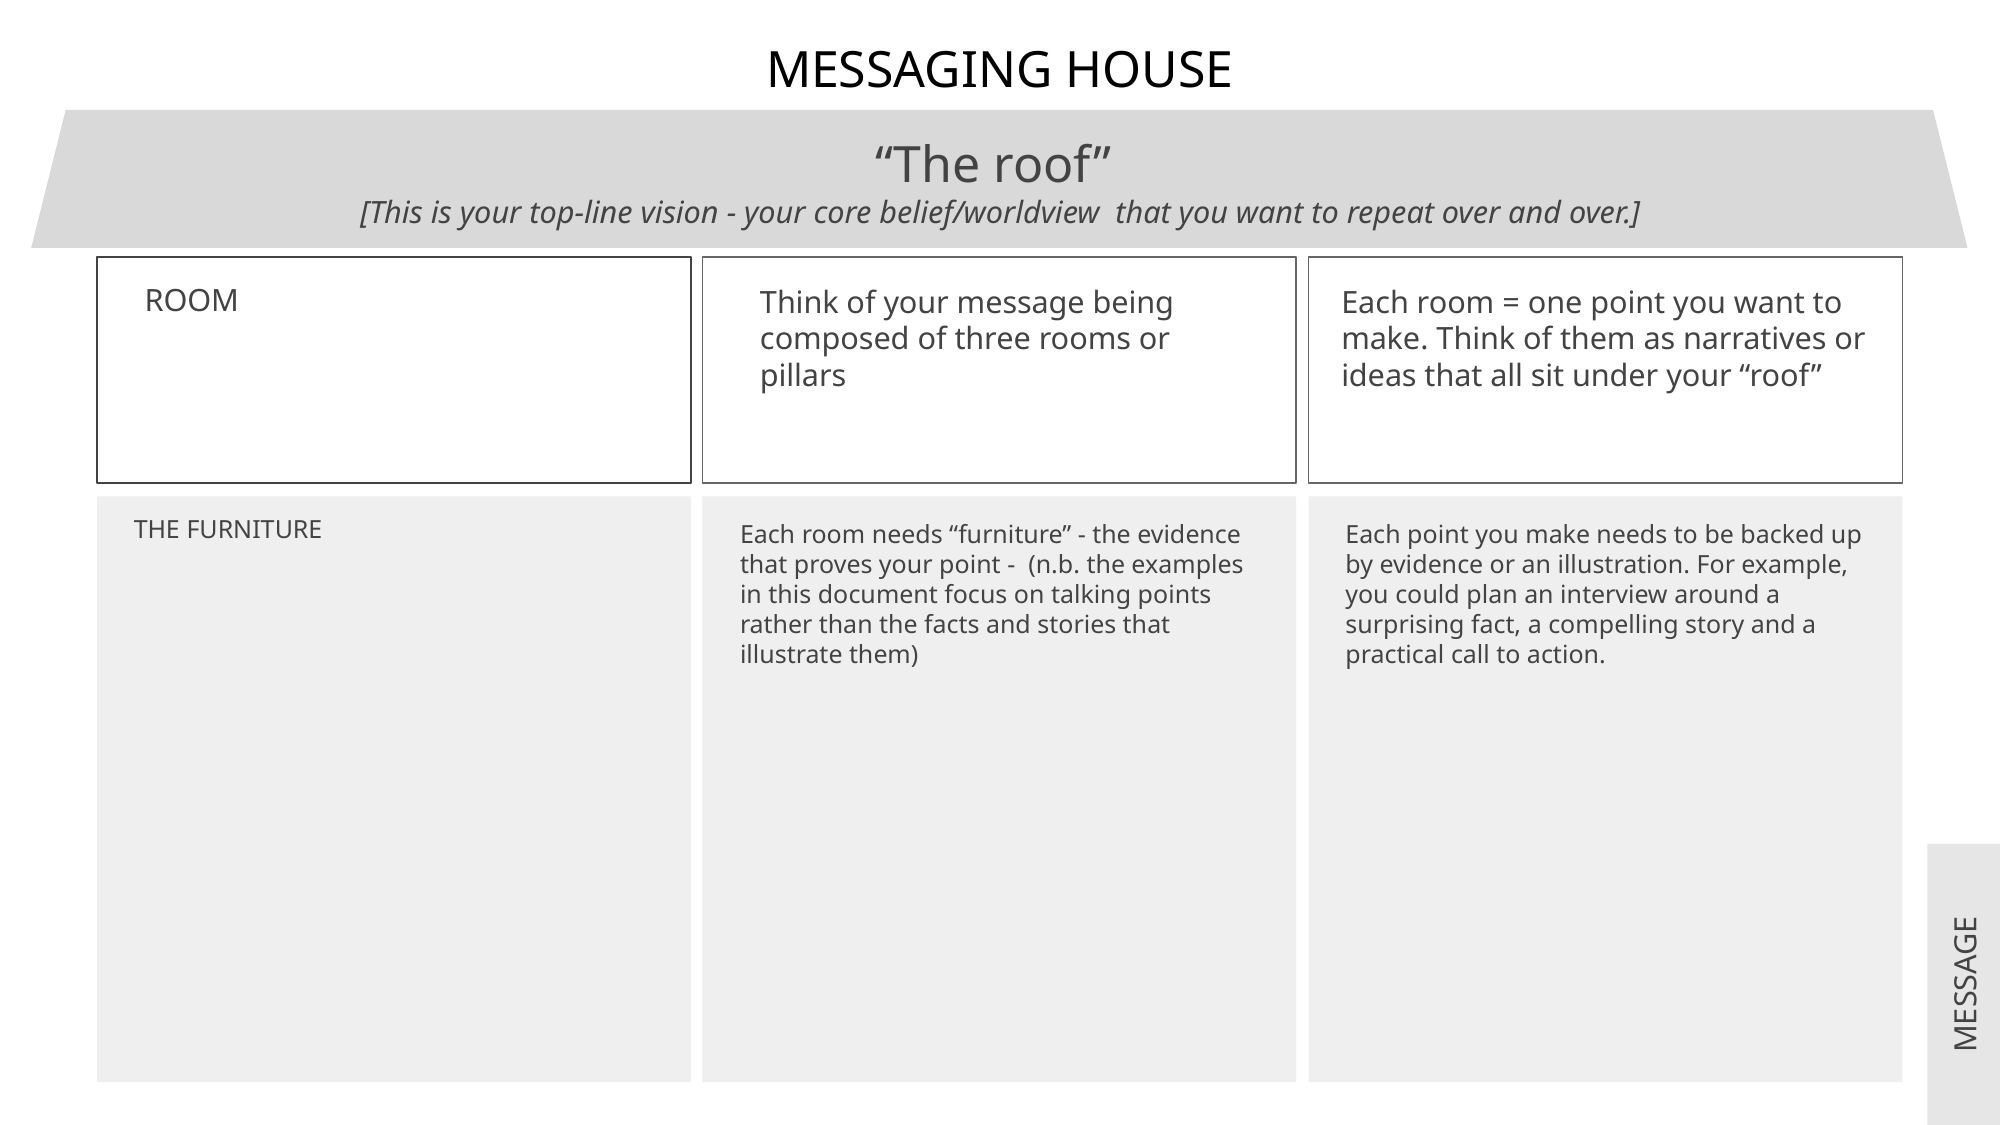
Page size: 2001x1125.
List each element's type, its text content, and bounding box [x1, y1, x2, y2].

text_box Each room = one point you want to make. Think of them as narratives or ideas that all sit under your “roof” [1321, 262, 1890, 413]
text_box [702, 257, 1297, 483]
text_box Each room needs “furniture” - the evidence that proves your point - (n.b. the examples in this document focus on talking points rather than the facts and stories that illustrate them) [719, 498, 1280, 689]
text_box Think of your message being composed of three rooms or pillars [739, 262, 1260, 413]
text_box [31, 109, 1968, 248]
text_box [702, 496, 1297, 1083]
text_box “The roof” [This is your top-line vision - your core belief/worldview that you want to repeat over and over.] [79, 112, 1921, 250]
text_box MESSAGING HOUSE [72, 17, 1928, 110]
text_box [97, 257, 691, 483]
text_box [97, 496, 691, 1083]
text_box THE FURNITURE [113, 498, 674, 559]
text_box ROOM [124, 262, 659, 336]
text_box Each point you make needs to be backed up by evidence or an illustration. For example, you could plan an interview around a surprising fact, a compelling story and a practical call to action. [1325, 498, 1885, 689]
text_box MESSAGE [1927, 843, 2000, 1125]
text_box [1308, 496, 1903, 1083]
text_box [1308, 257, 1903, 483]
